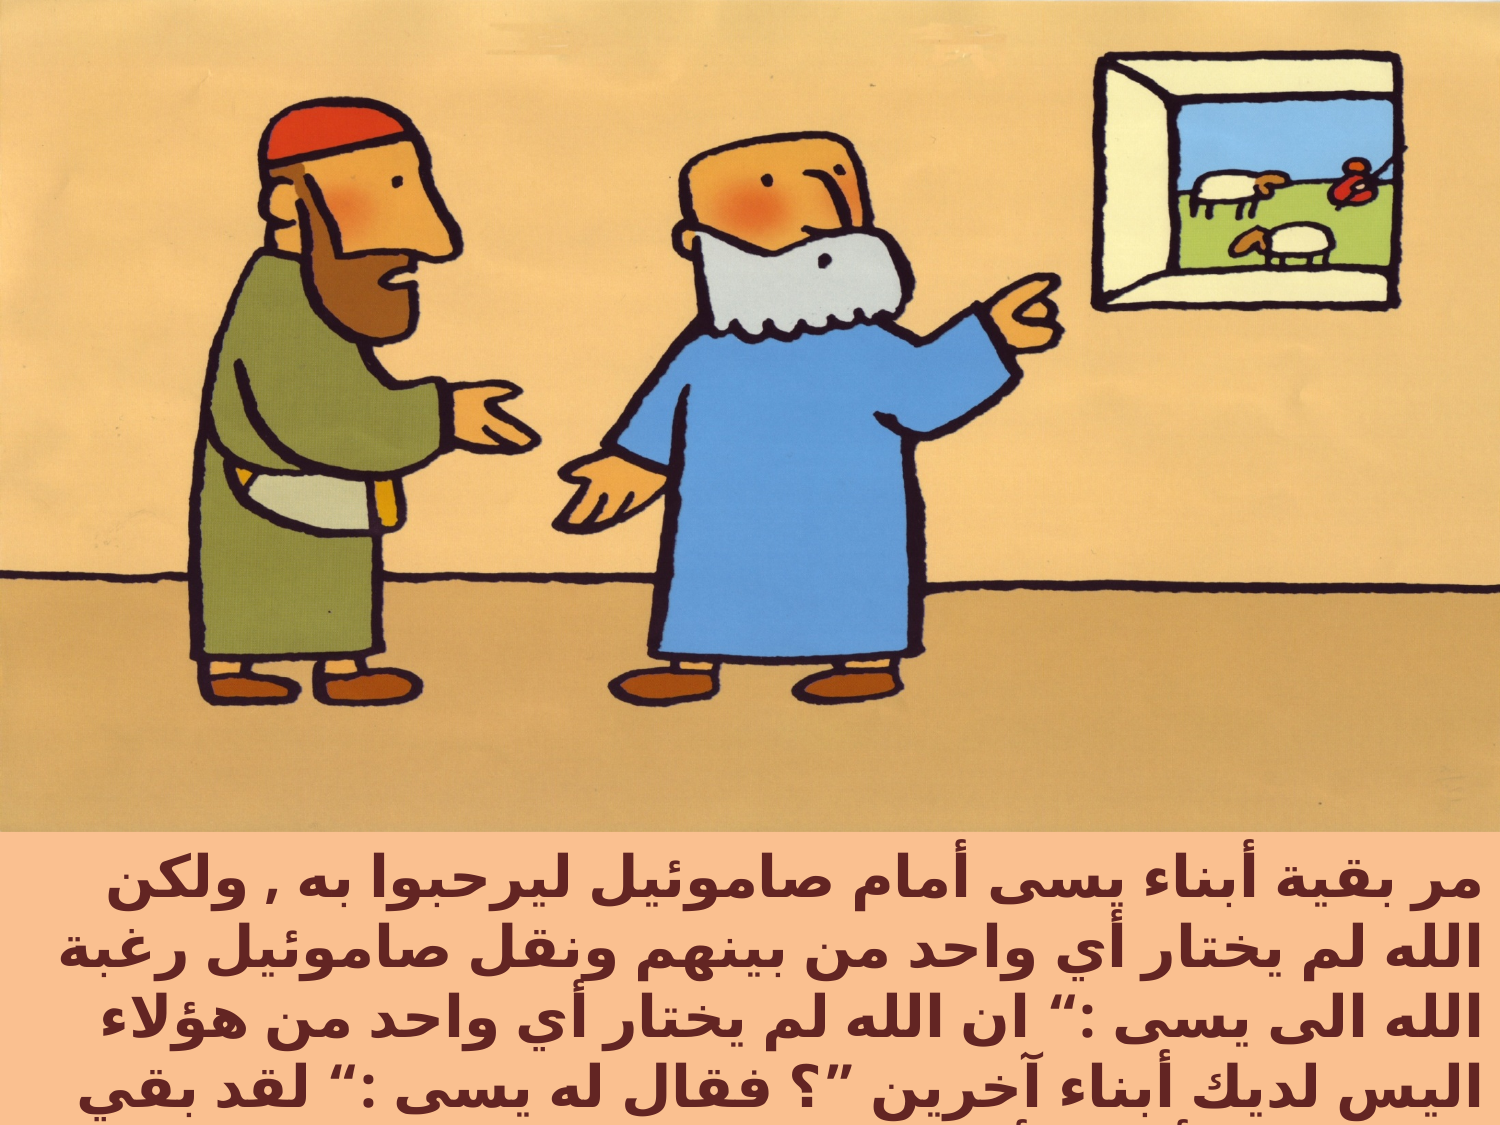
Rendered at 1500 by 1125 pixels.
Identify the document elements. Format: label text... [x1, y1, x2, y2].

picture [0, 0, 1500, 833]
text_box مر بقية أبناء يسى أمام صاموئيل ليرحبوا به , ولكن الله لم يختار أي واحد من بينهم ونقل صاموئيل رغبة الله الى يسى :“ ان الله لم يختار أي واحد من هؤلاء اليس لديك أبناء آخرين ”؟ فقال له يسى :“ لقد بقي لدي داوود أصغر أبنائي ولكنه الآن في المرعى يرعى القطيع“... [0, 839, 1500, 1125]
